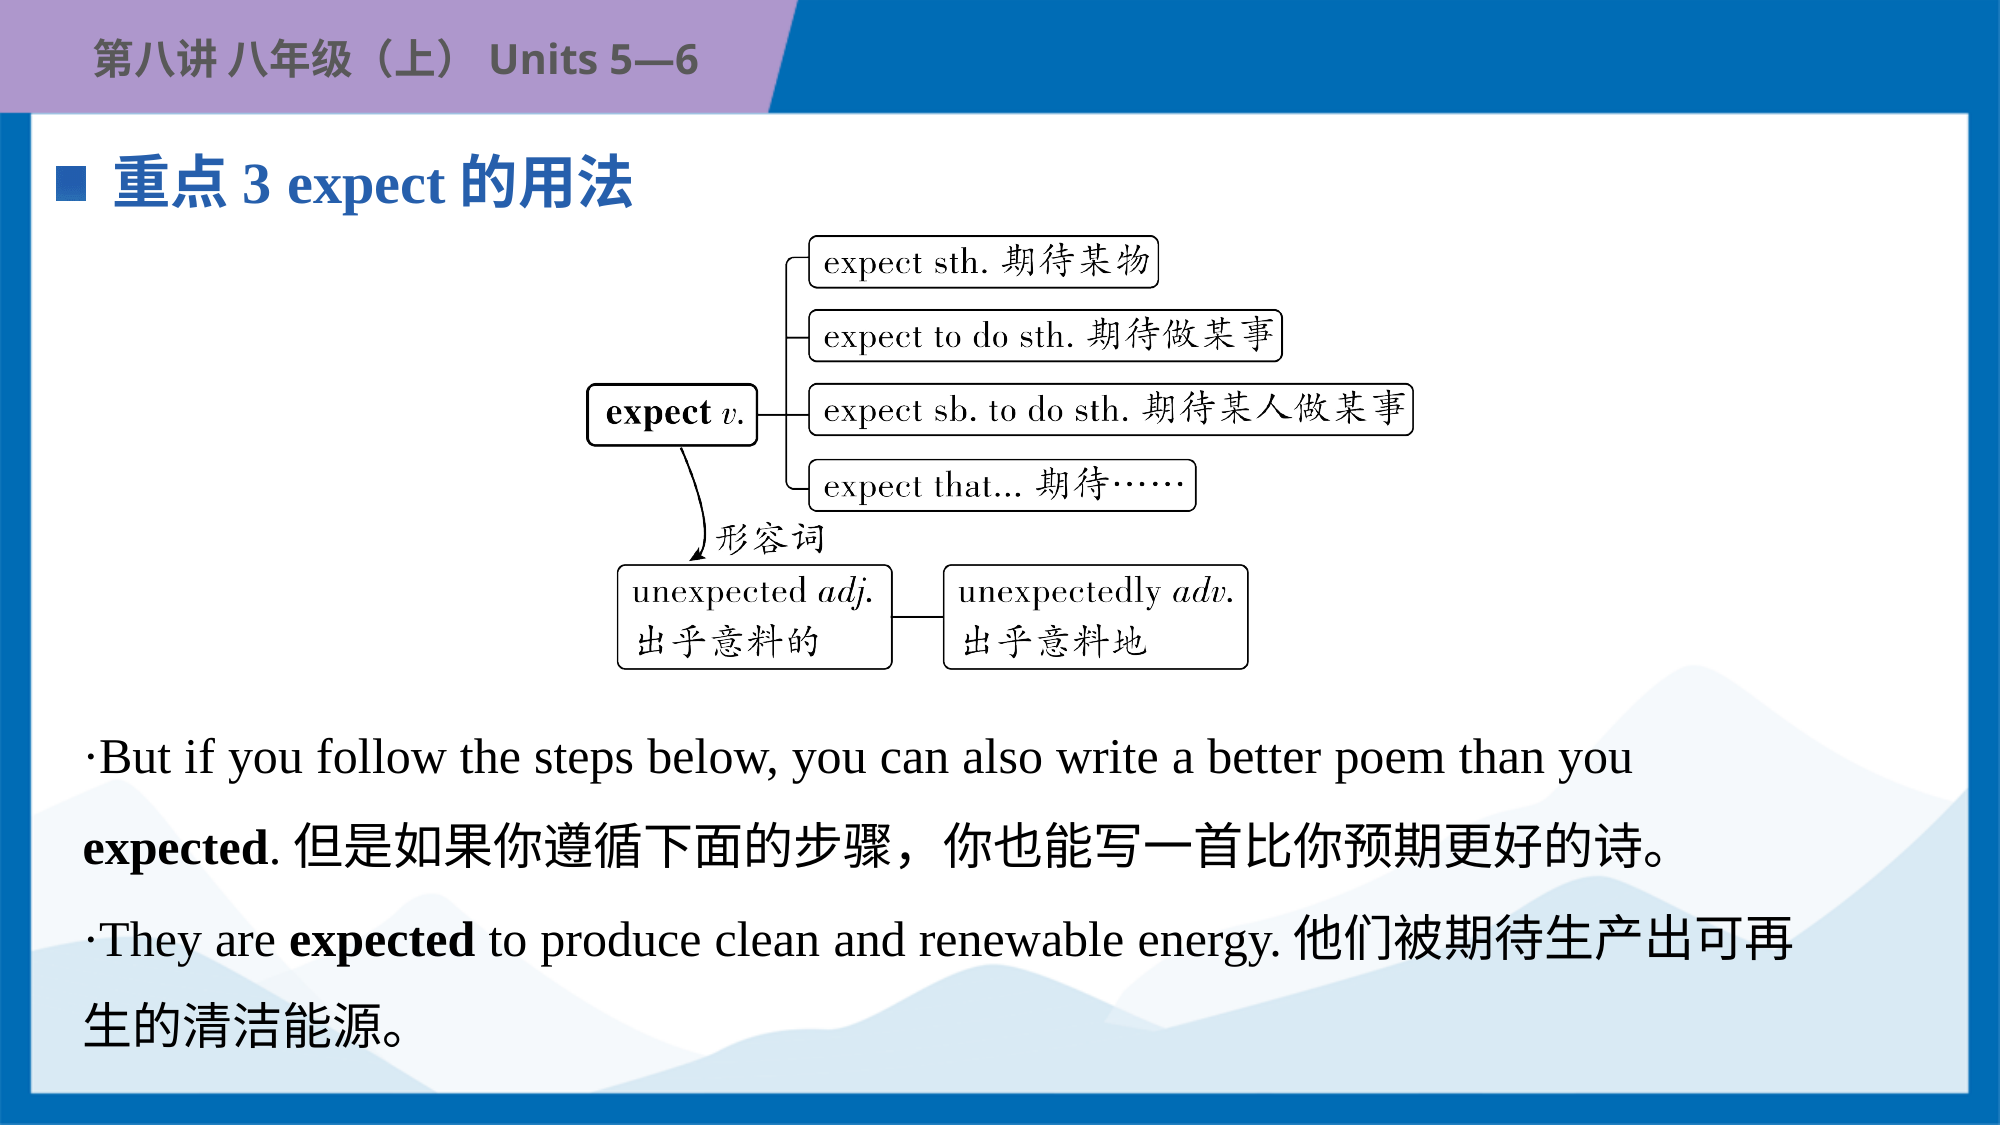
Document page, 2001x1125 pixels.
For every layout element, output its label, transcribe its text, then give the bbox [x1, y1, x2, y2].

text_box ·But if you follow the steps below, you can also write a better poem than you expected.但是如果你遵循下面的步骤，你也能写一首比你预期更好的诗。 ·They are expected to produce clean and renewable energy.他们被期待生产出可再 生的清洁能源。 [82, 691, 1917, 1045]
text_box 重点3 expect的用法 [112, 144, 1917, 215]
picture [0, 0, 2000, 1125]
